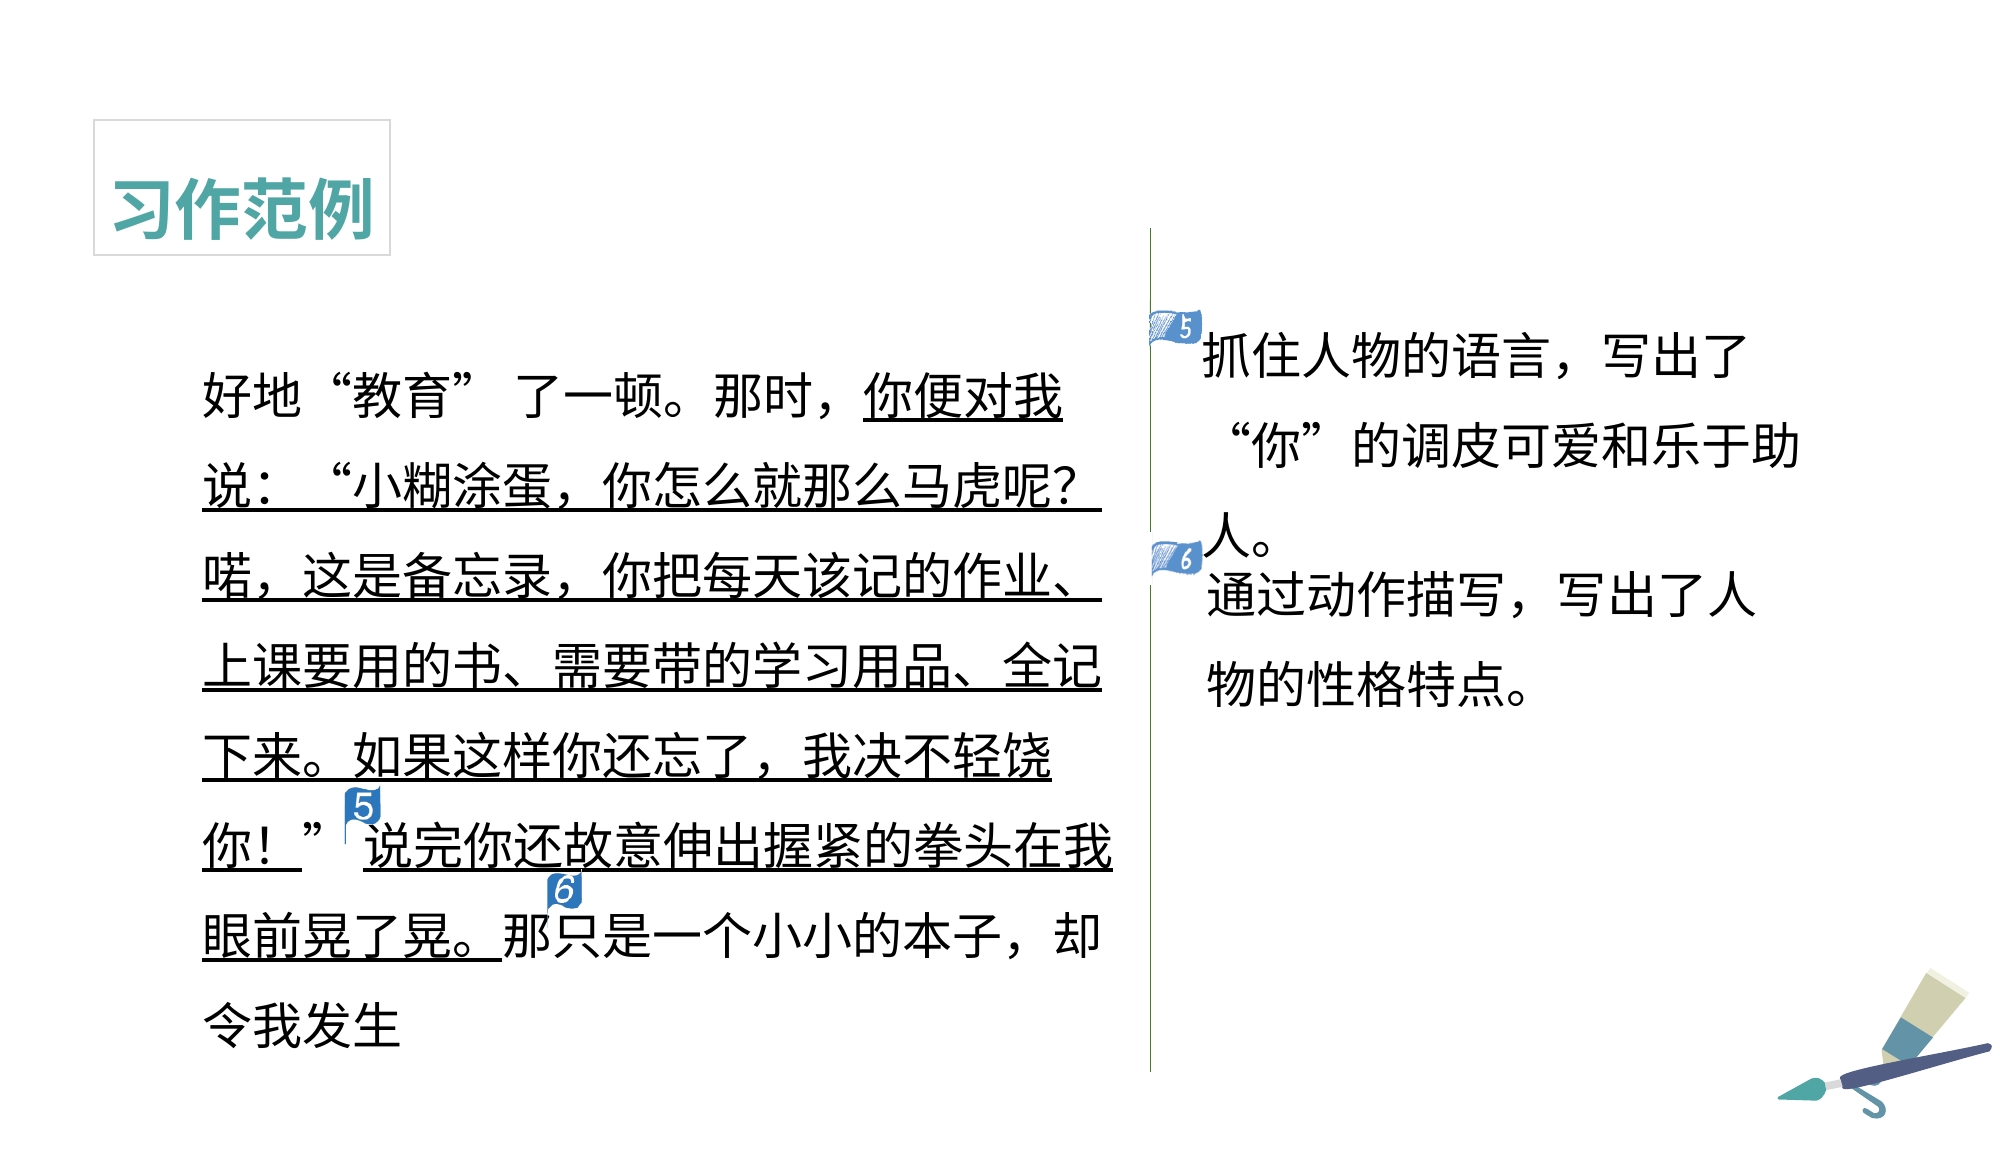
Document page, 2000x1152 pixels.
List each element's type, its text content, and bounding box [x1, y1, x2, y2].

picture [327, 777, 394, 849]
text_box 通过动作描写，写出了人物的性格特点。 [1192, 526, 1813, 721]
text_box 好地“教育” 了一顿。那时，你便对我说：“小糊涂蛋，你怎么就那么马虎呢？喏，这是备忘录，你把每天该记的作业、上课要用的书、需要带的学习用品、全记下来。如果这样你还忘了，我决不轻饶你！” 说完你还故意伸出握紧的拳头在我眼前晃了晃。那只是一个小小的本子，却令我发生 [187, 327, 1135, 1062]
picture [1150, 532, 1206, 585]
text_box 抓住人物的语言，写出了 “你”的调皮可爱和乐于助人。 [1186, 287, 1825, 573]
text_box 习作范例 [93, 119, 391, 256]
picture [537, 863, 600, 934]
picture [1149, 300, 1205, 350]
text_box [1811, 970, 1974, 1152]
